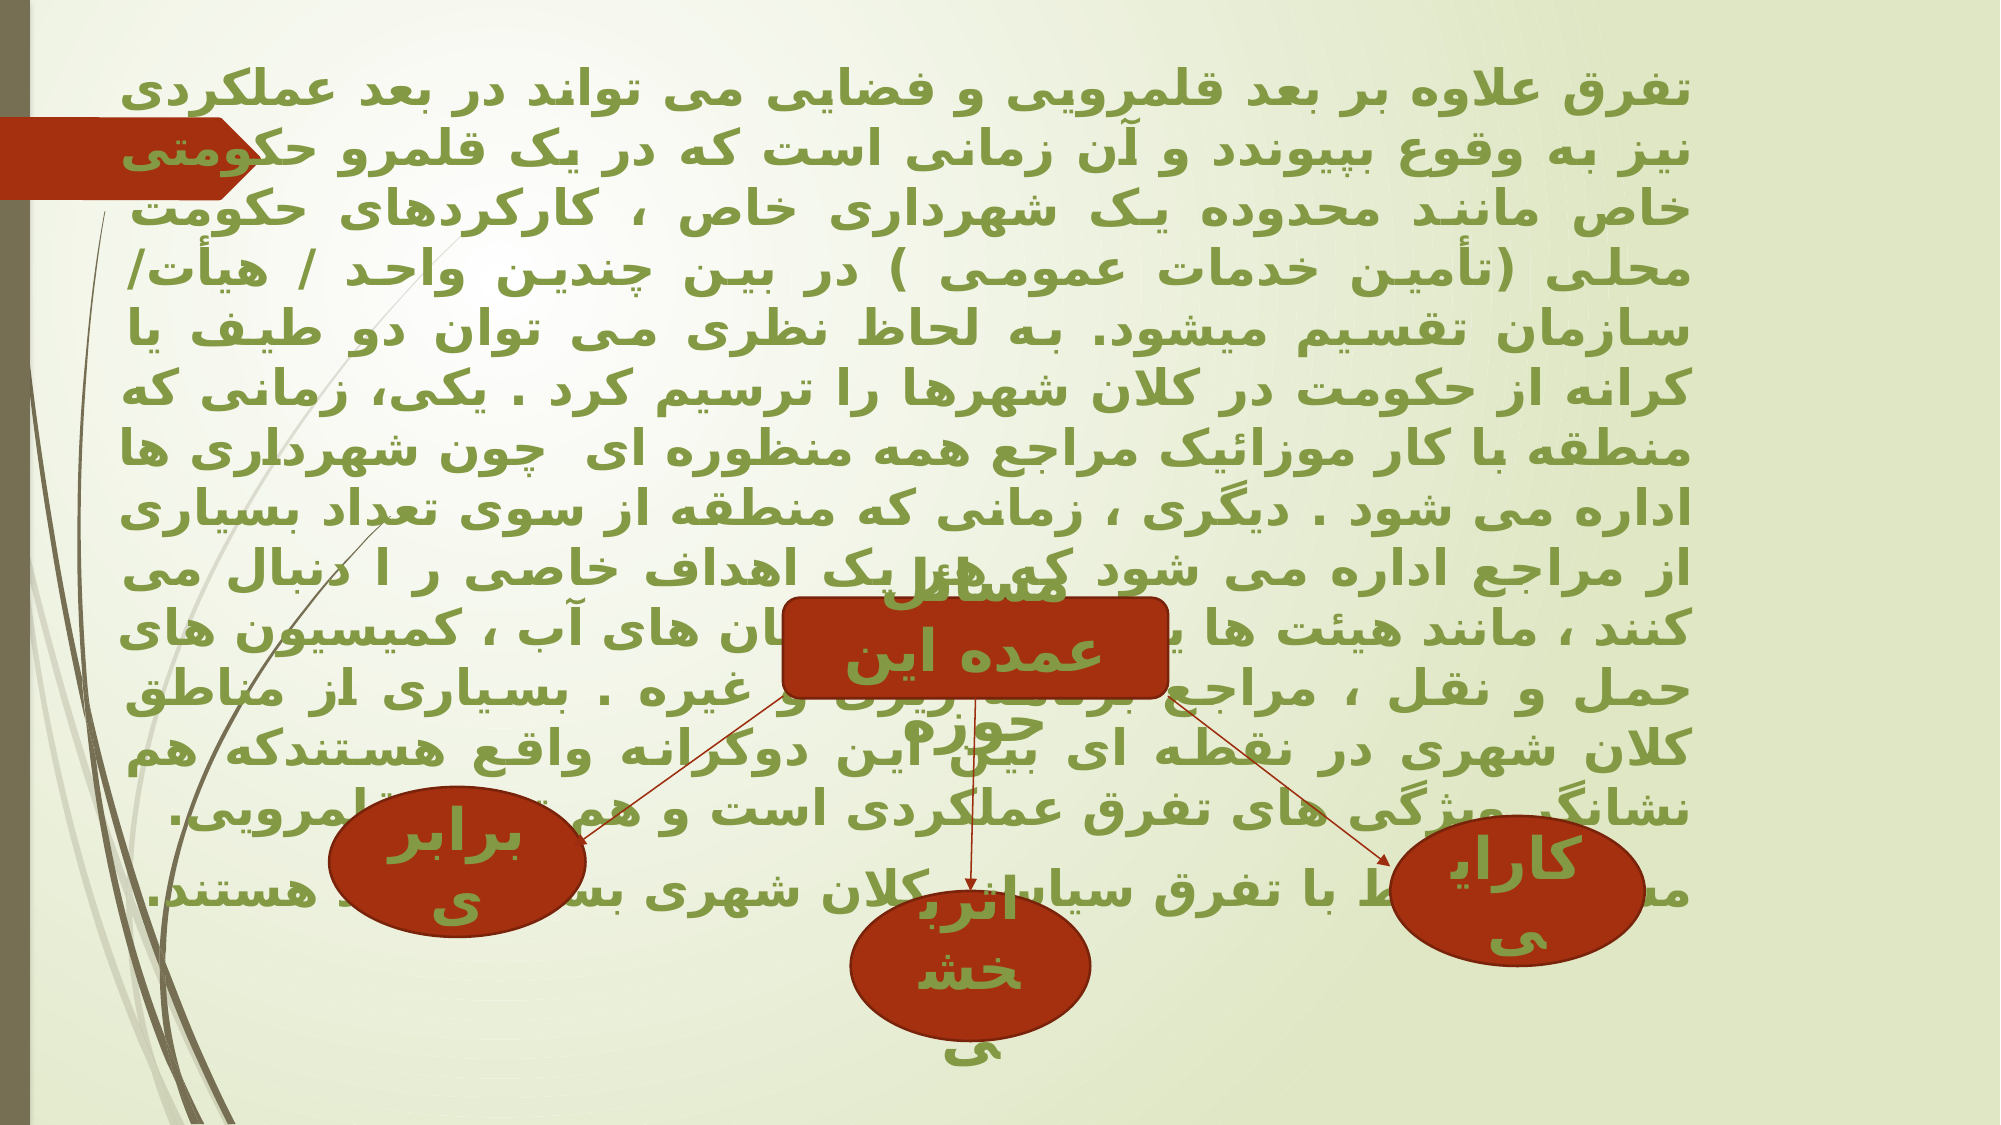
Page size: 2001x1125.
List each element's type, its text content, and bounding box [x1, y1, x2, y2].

text_box برابری [327, 785, 587, 939]
text_box کارایی [1388, 814, 1647, 968]
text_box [573, 695, 784, 847]
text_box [970, 697, 976, 892]
list تفرق علاوه بر بعد قلمرویی و فضایی می تواند در بعد عملکردی نیز به وقوع بپیوندد و آن زمانی است که در یک قلمرو حکومتی خاص مانند محدوده یک شهرداری خاص ، کارکردهای حکومت محلی (تأمین خدمات عمومی ) در بین چندین واحد / هیأت/ سازمان تقسیم میشود. به لحاظ نظری می توان دو طیف یا کرانه از حکومت در کلان شهرها را ترسیم کرد . یکی، زمانی که منطقه با کار موزائیک مراجع همه منظوره ای چون شهرداری ها اداره می شود . دیگری ، زمانی که منطقه از سوی تعداد بسیاری از مراجع اداره می شود که هر یک اهداف خاصی ر ا دنبال می کنند ، مانند هیئت ها یا ادارات و سازمان های آب ، کمیسیون های حمل و نقل ، مراجع برنامه ریزی و غیره . بسیاری از مناطق کلان شهری در نقطه ای بین این دوکرانه واقع هستندکه هم نشانگر ویژگی های تفرق عملکردی است و هم تفرق قلمرویی. مسائل مرتبط با تفرق سیاسی کلان شهری بسیار متعدد هستند. [102, 47, 1709, 598]
text_box مسائل عمده این حوزه [781, 596, 1170, 700]
text_box اثربخشی [849, 889, 1092, 1043]
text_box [1167, 695, 1391, 867]
